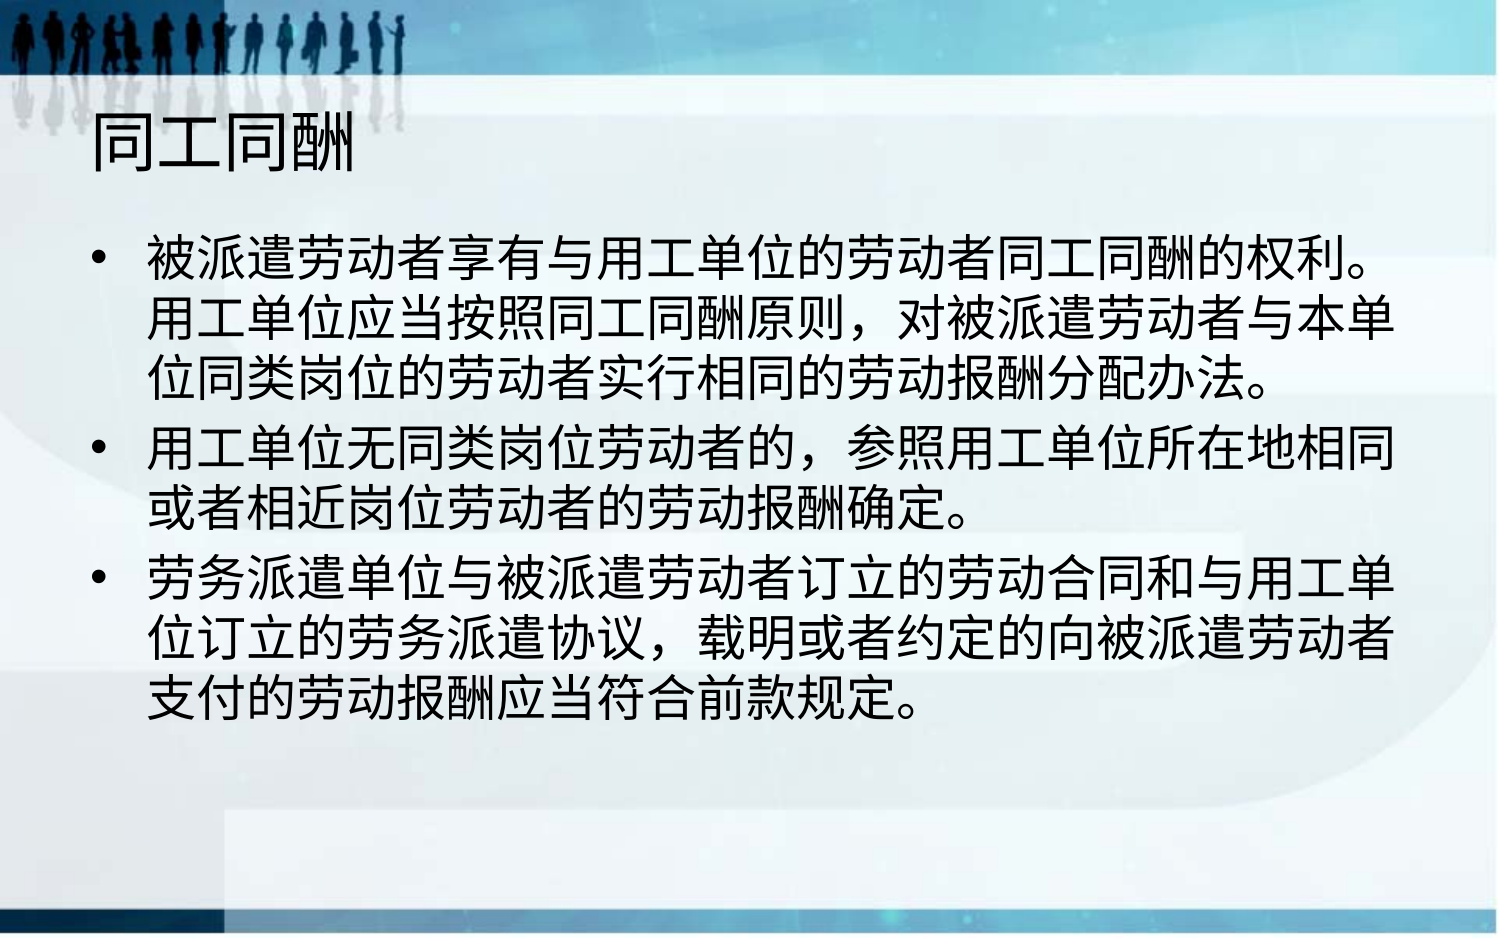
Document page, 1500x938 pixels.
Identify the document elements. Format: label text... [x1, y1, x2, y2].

list 被派遣劳动者享有与用工单位的劳动者同工同酬的权利。用工单位应当按照同工同酬原则，对被派遣劳动者与本单位同类岗位的劳动者实行相同的劳动报酬分配办法。 用工单位无同类岗位劳动者的，参照用工单位所在地相同或者相近岗位劳动者的劳动报酬确定。 劳务派遣单位与被派遣劳动者订立的劳动合同和与用工单位订立的劳务派遣协议，载明或者约定的向被派遣劳动者支付的劳动报酬应当符合前款规定。 [74, 218, 1426, 838]
picture [0, 0, 1500, 938]
title 同工同酬 [74, 70, 1426, 210]
